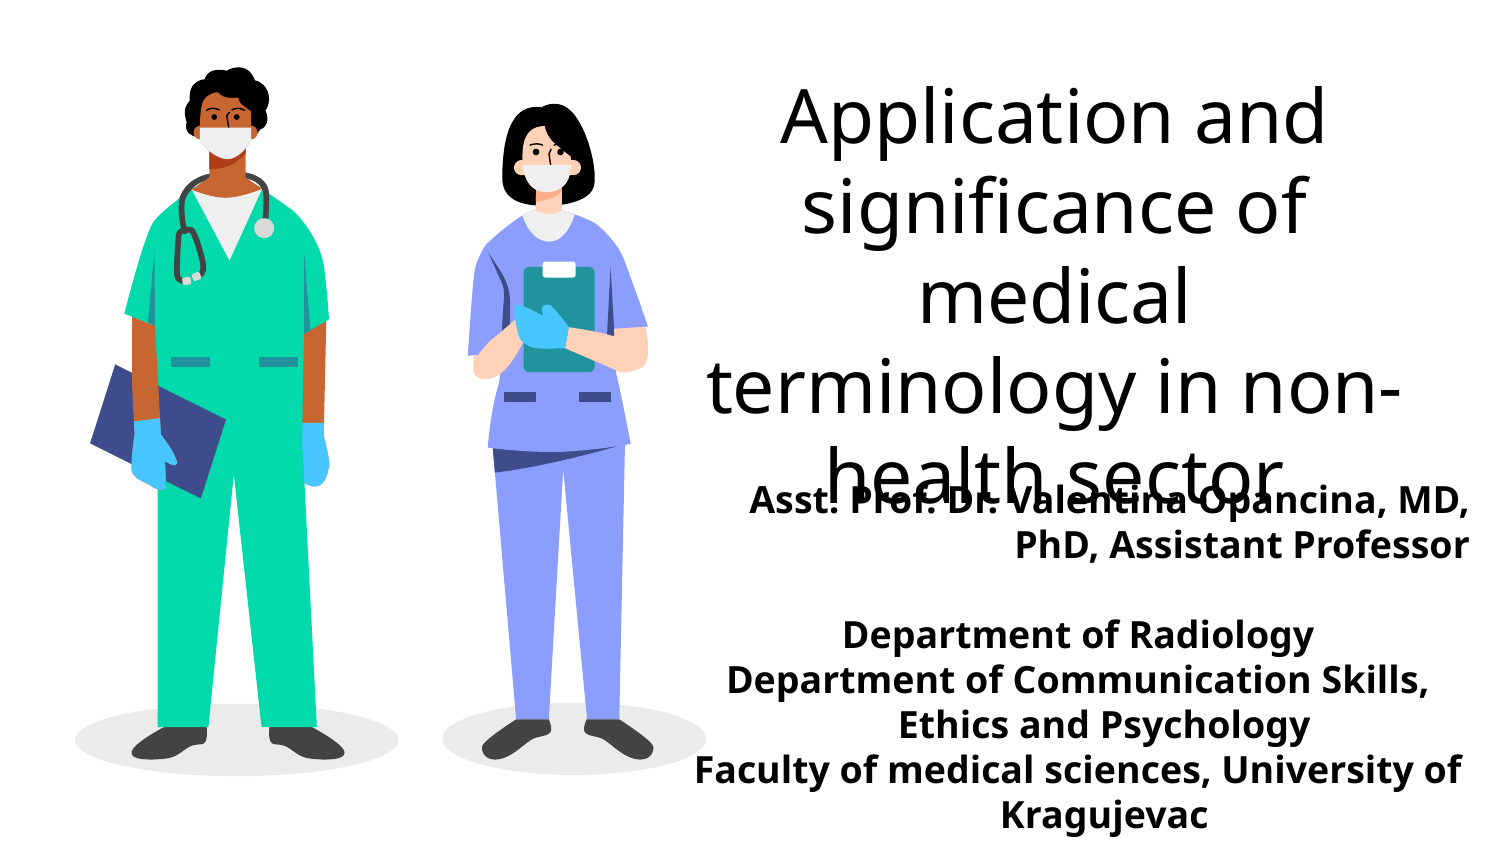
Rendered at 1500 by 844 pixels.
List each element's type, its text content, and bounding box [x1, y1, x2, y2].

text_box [442, 103, 707, 776]
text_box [74, 67, 399, 777]
title Application and significance of medical terminology in non-health sector [690, 53, 1420, 372]
subtitle Asst. Prof. Dr. Valentina Opancina, MD, PhD, Assistant Professor Department of Radiology Department of Communication Skills, Ethics and Psychology Faculty of medical sciences, University of Kragujevac [710, 460, 1486, 530]
